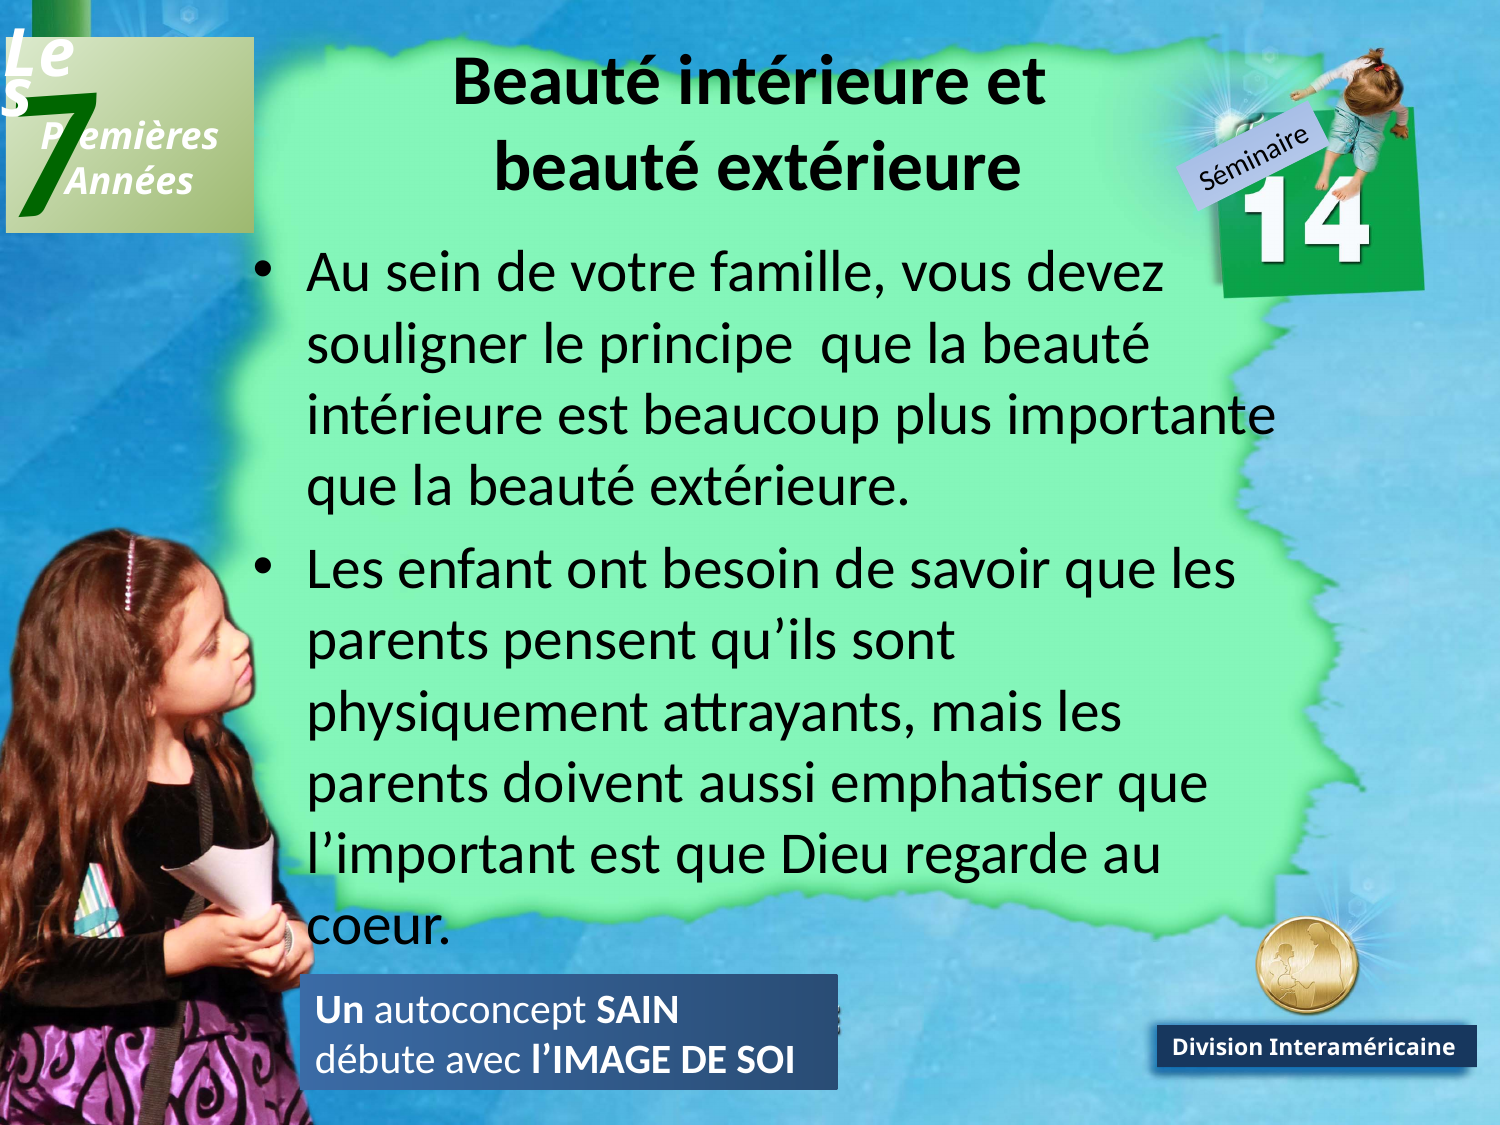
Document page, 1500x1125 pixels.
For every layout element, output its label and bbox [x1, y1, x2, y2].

text_box [0, 24, 255, 263]
picture [0, 0, 1500, 1125]
